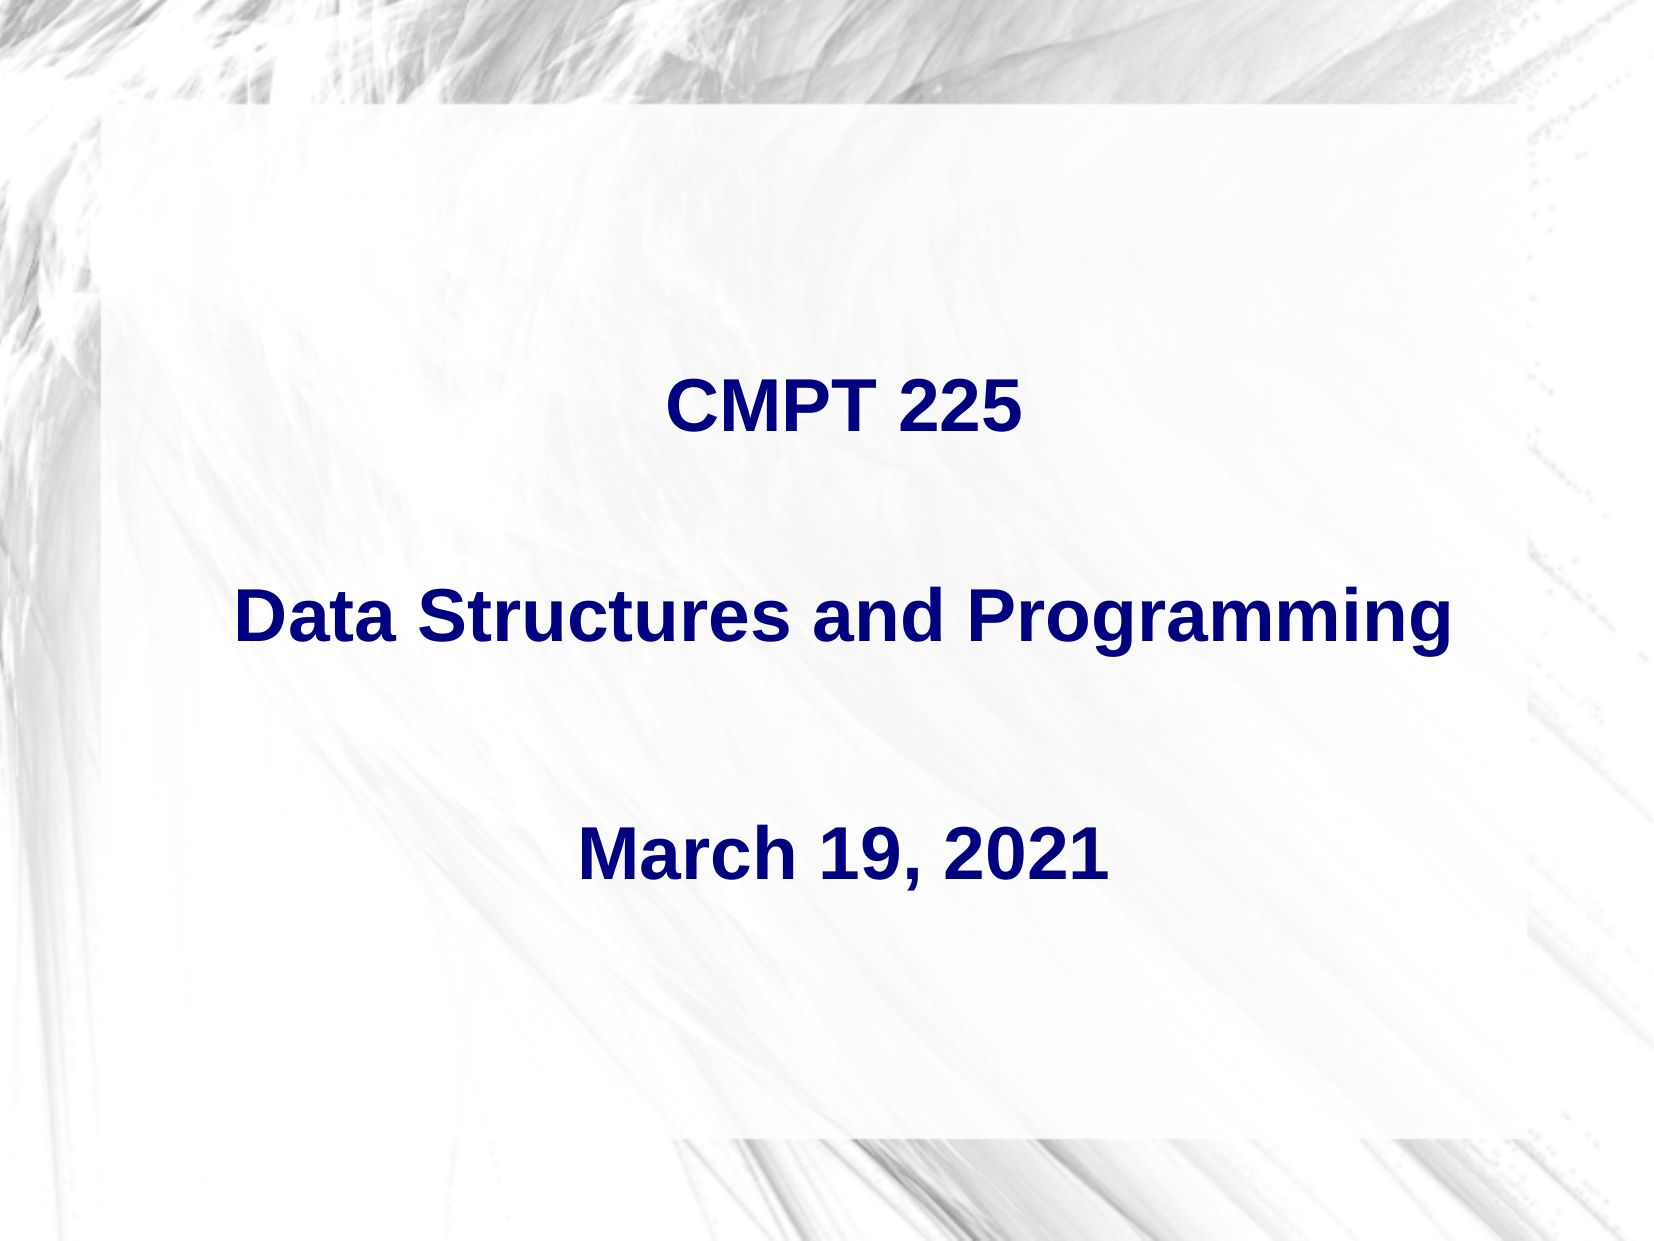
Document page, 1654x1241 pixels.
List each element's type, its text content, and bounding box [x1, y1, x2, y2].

list CMPT 225 Data Structures and Programming March 19, 2021 [118, 237, 1571, 1134]
picture [0, 0, 1654, 1241]
